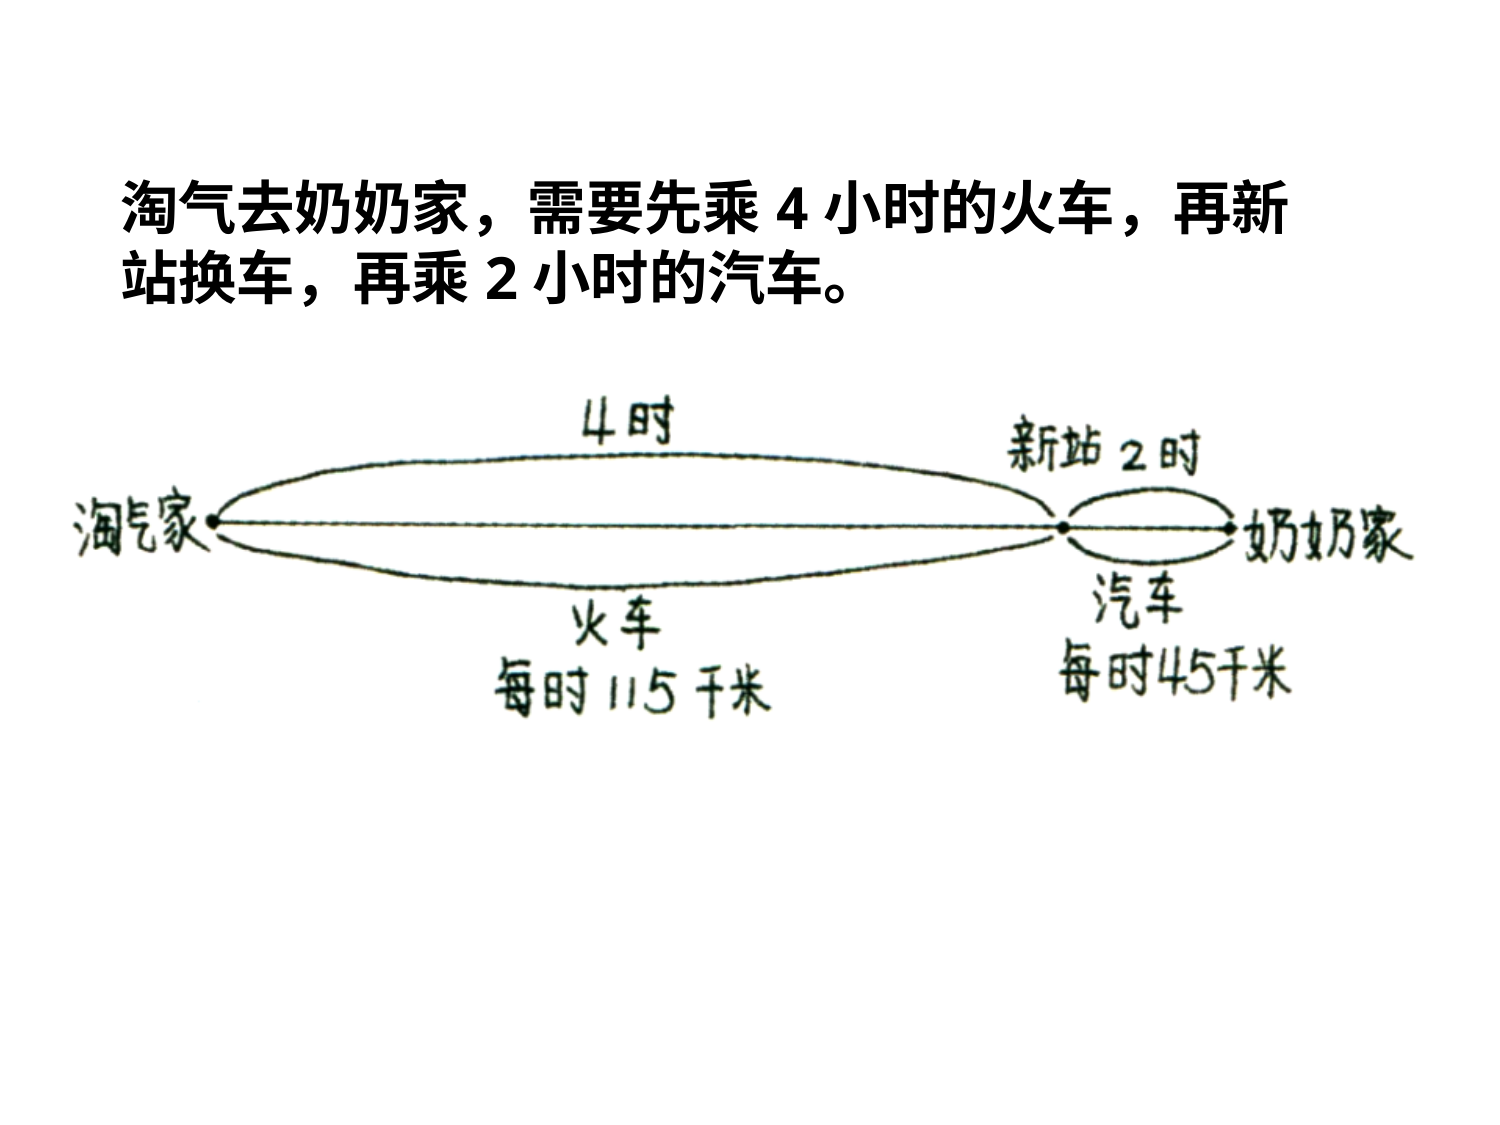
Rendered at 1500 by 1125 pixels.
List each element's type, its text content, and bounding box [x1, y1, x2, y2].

picture [70, 374, 1419, 726]
text_box 淘气去奶奶家，需要先乘4小时的火车，再新站换车，再乘2小时的汽车。 [105, 163, 1348, 319]
